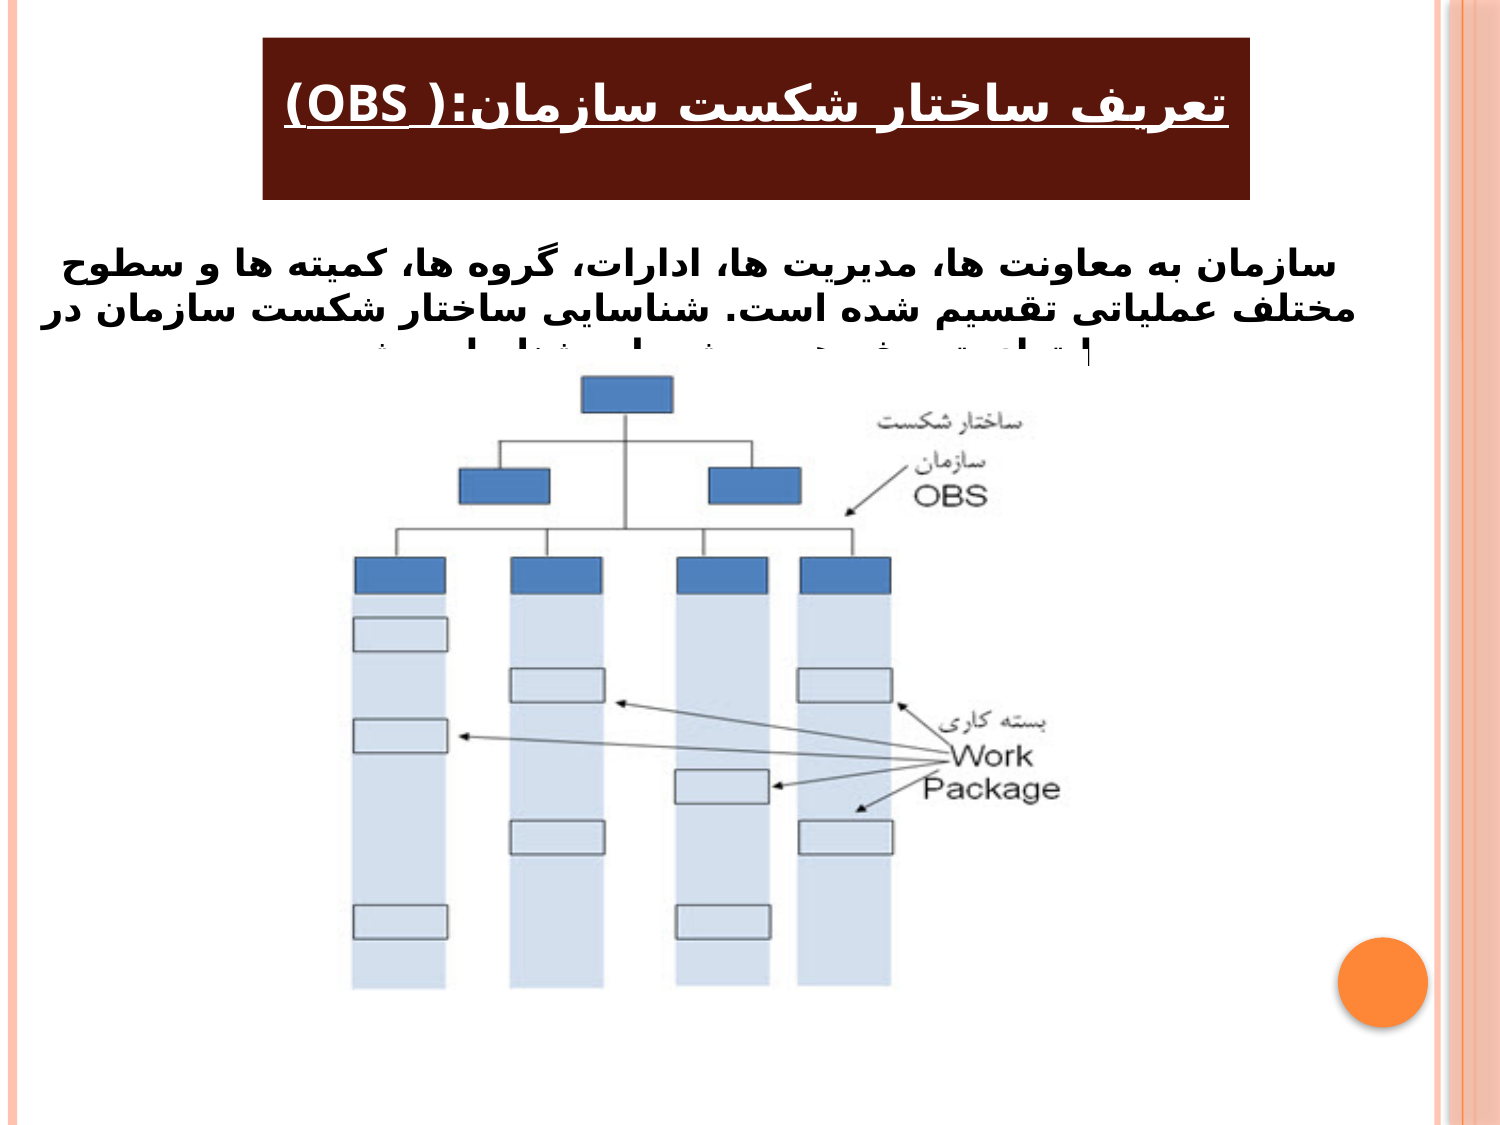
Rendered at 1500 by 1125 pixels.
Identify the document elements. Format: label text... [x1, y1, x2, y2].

picture [286, 349, 1088, 1026]
title تعریف ساختار شکست سازمان:( OBS) [262, 37, 1250, 200]
text_box سازمان به معاونت ها، مدیریت ها، ادارات، گروه ها، کمیته ها و سطوح مختلف عملیاتی تقسیم شده است. شناسایی ساختار شکست سازمان در ابتدای تعریف هر پروژه باید شناسایی شود. [24, 231, 1375, 382]
